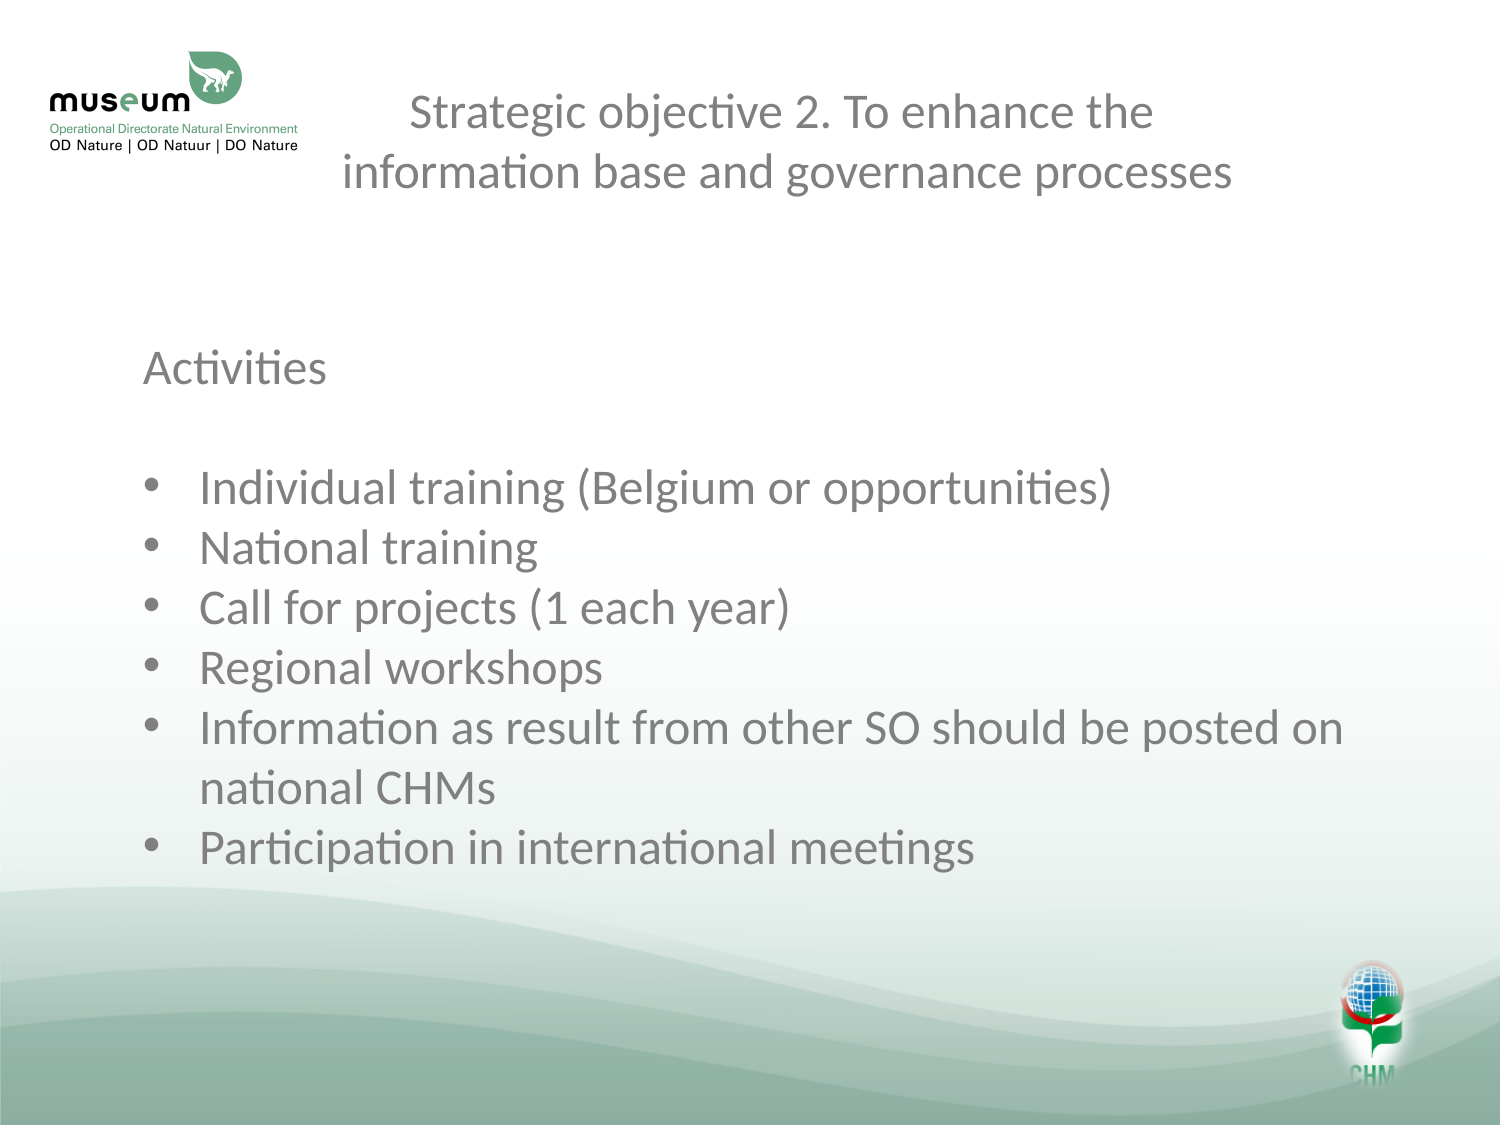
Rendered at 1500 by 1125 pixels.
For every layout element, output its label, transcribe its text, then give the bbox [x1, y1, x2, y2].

picture [0, 0, 1500, 1125]
title Strategic objective 2. To enhance the information base and governance processes [75, 45, 1425, 233]
text_box Activities Individual training (Belgium or opportunities) National training Call for projects (1 each year) Regional workshops Information as result from other SO should be posted on national CHMs Participation in international meetings [51, 265, 1449, 884]
